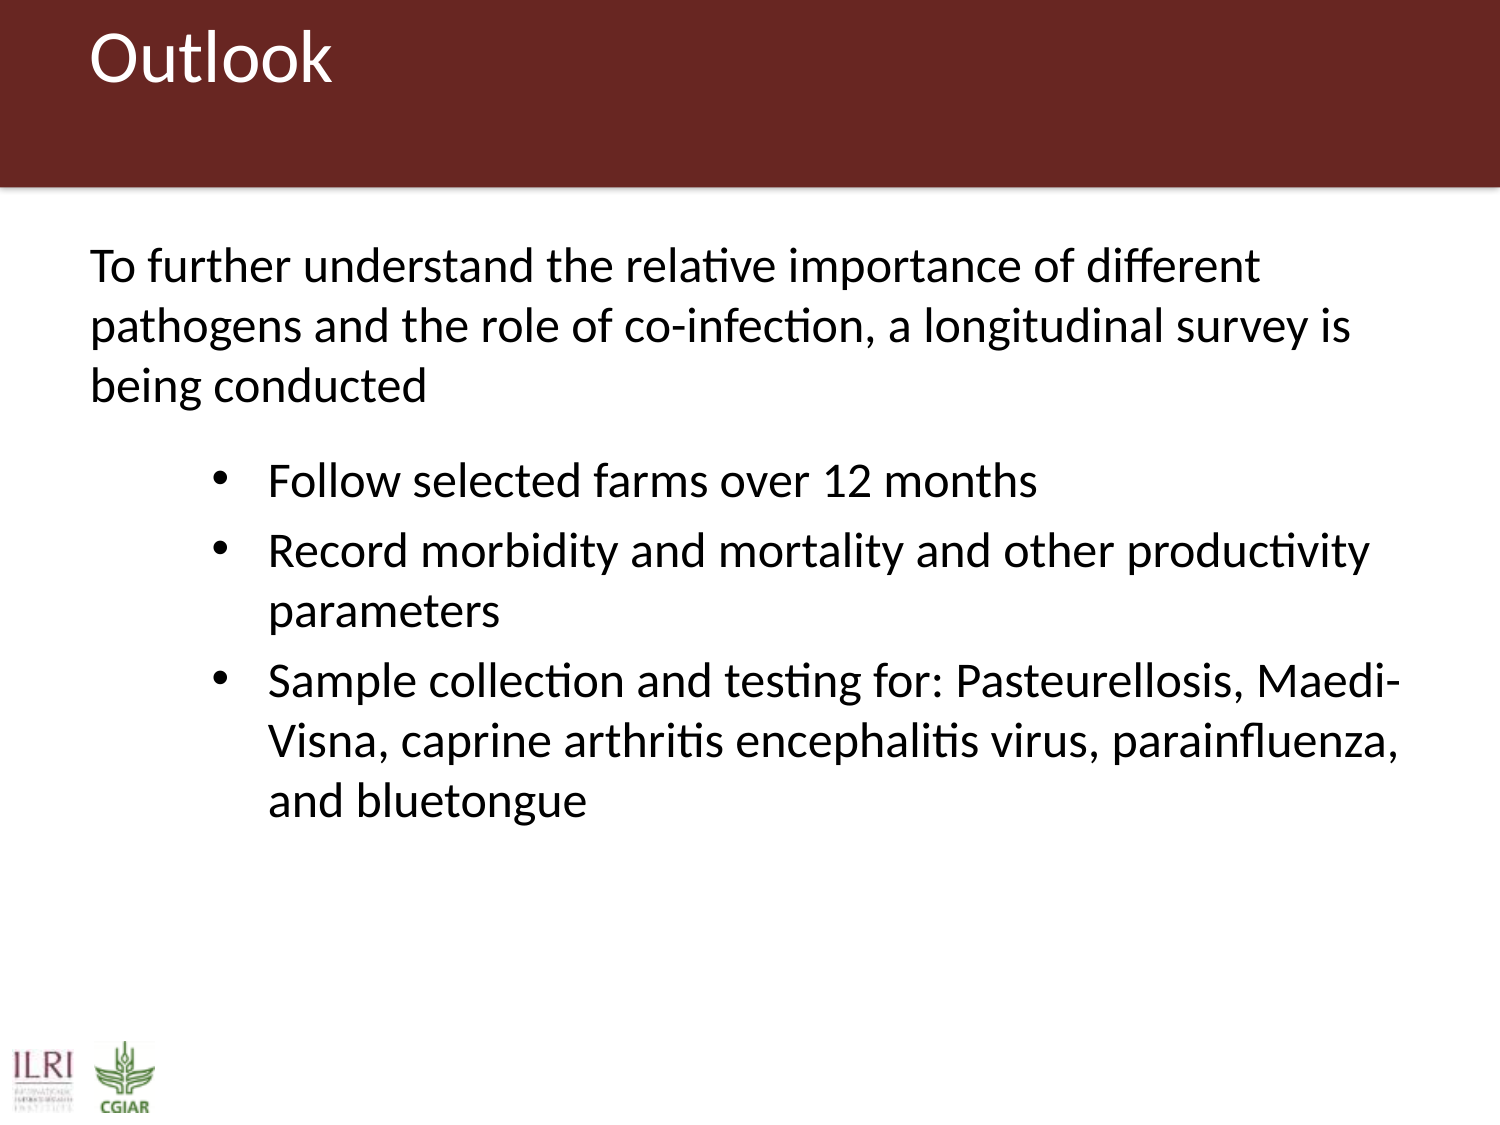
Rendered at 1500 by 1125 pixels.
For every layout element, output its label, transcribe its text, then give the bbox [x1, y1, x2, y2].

picture [94, 1041, 155, 1113]
picture [12, 1049, 74, 1113]
title Outlook [75, 0, 1425, 188]
list To further understand the relative importance of different pathogens and the role of co-infection, a longitudinal survey is being conducted Follow selected farms over 12 months Record morbidity and mortality and other productivity parameters Sample collection and testing for: Pasteurellosis, Maedi-Visna, caprine arthritis encephalitis virus, parainfluenza, and bluetongue [75, 224, 1425, 975]
